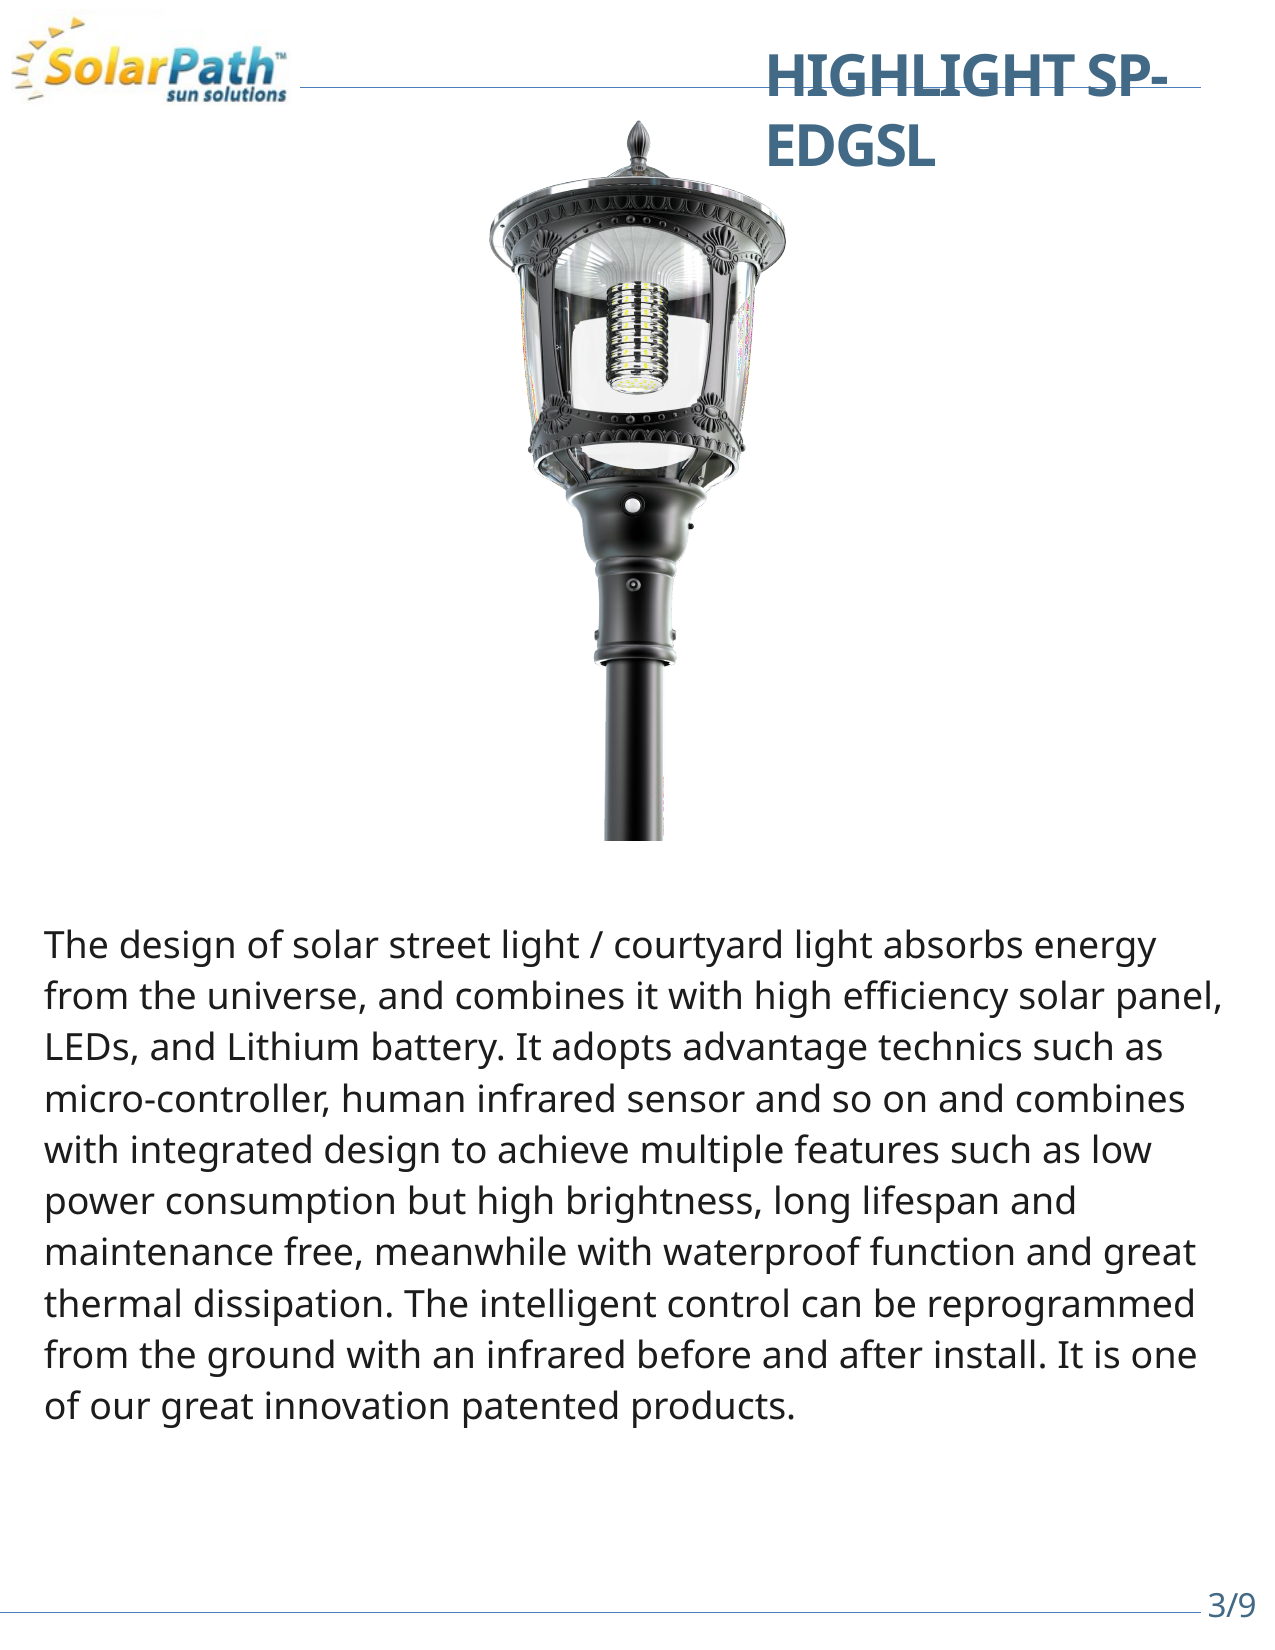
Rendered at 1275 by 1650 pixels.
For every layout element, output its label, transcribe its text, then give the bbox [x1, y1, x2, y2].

list The design of solar street light / courtyard light absorbs energy from the universe, and combines it with high efficiency solar panel, LEDs, and Lithium battery. It adopts advantage technics such as micro-controller, human infrared sensor and so on and combines with integrated design to achieve multiple features such as low power consumption but high brightness, long lifespan and maintenance free, meanwhile with waterproof function and great thermal dissipation. The intelligent control can be reprogrammed from the ground with an infrared before and after install. It is one of our great innovation patented products. [41, 912, 1246, 1650]
text_box HIGHLIGHT SP-EDGSL [762, 35, 1275, 178]
picture [489, 120, 786, 841]
picture [11, 9, 291, 107]
text_box 3/9 [1205, 1576, 1275, 1625]
